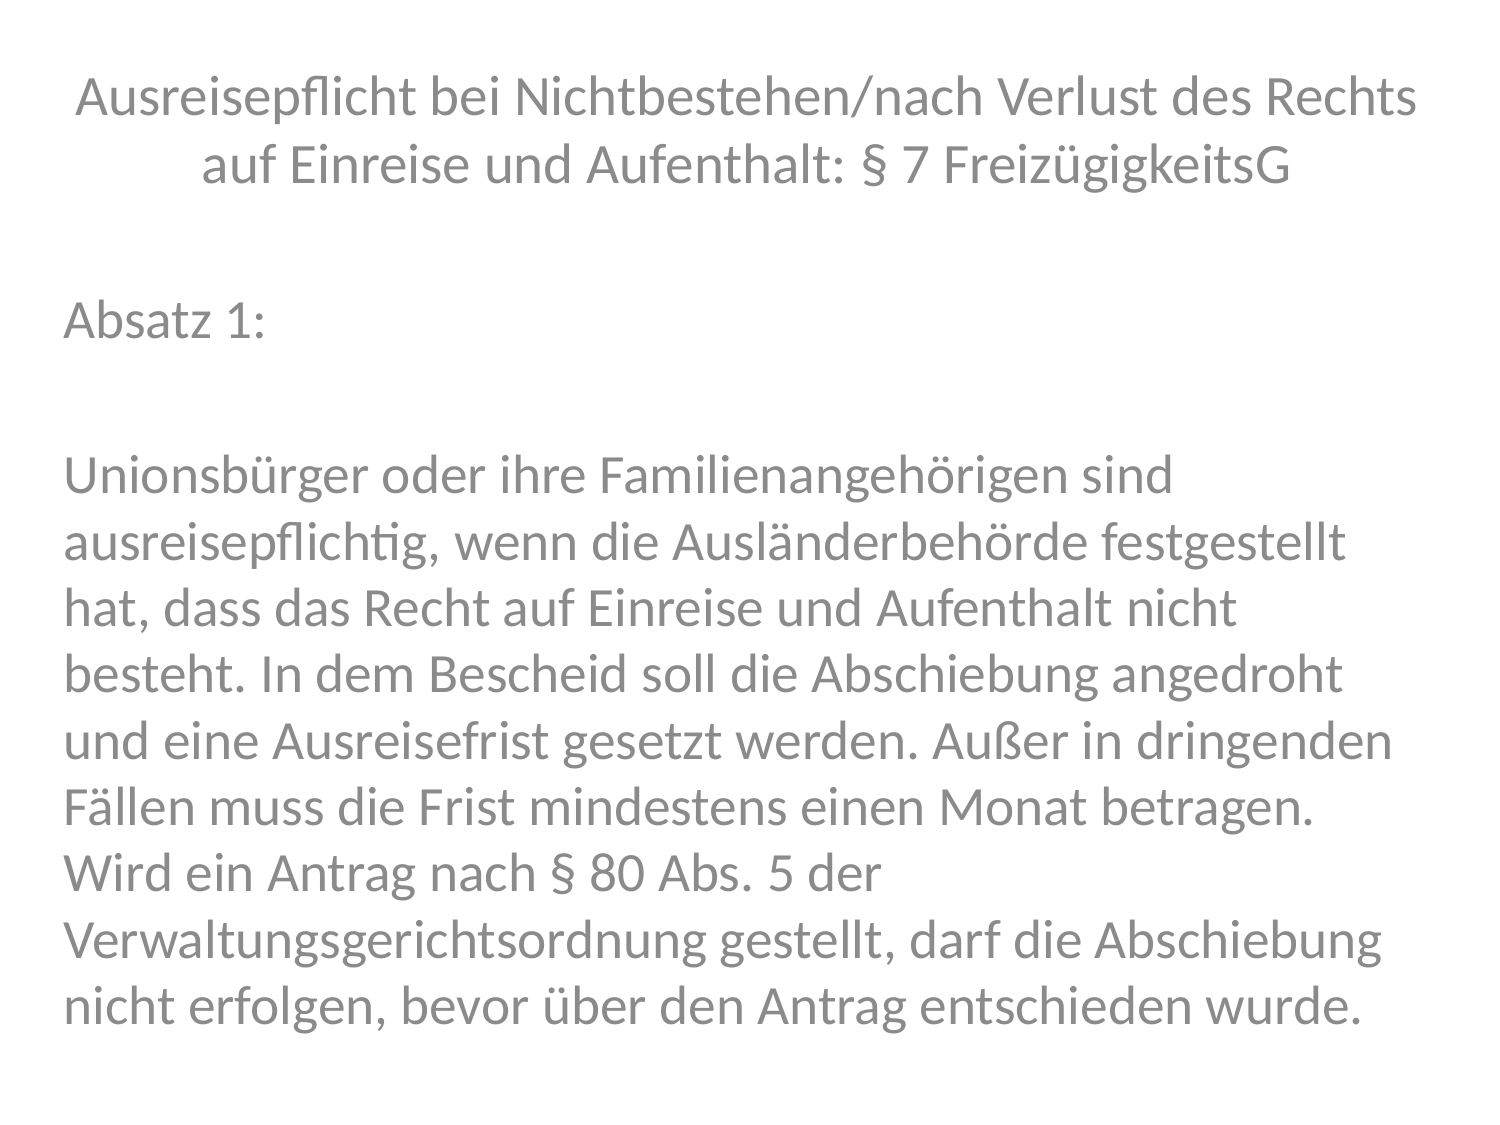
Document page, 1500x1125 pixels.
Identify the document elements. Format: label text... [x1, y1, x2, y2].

subtitle Ausreisepflicht bei Nichtbestehen/nach Verlust des Rechts auf Einreise und Aufenthalt: § 7 FreizügigkeitsG Absatz 1: Unionsbürger oder ihre Familienangehörigen sind ausreisepflichtig, wenn die Ausländerbehörde festgestellt hat, dass das Recht auf Einreise und Aufenthalt nicht besteht. In dem Bescheid soll die Abschiebung angedroht und eine Ausreisefrist gesetzt werden. Außer in dringenden Fällen muss die Frist mindestens einen Monat betragen. Wird ein Antrag nach § 80 Abs. 5 der Verwaltungsgerichtsordnung gestellt, darf die Abschiebung nicht erfolgen, bevor über den Antrag entschieden wurde. [48, 50, 1446, 1063]
